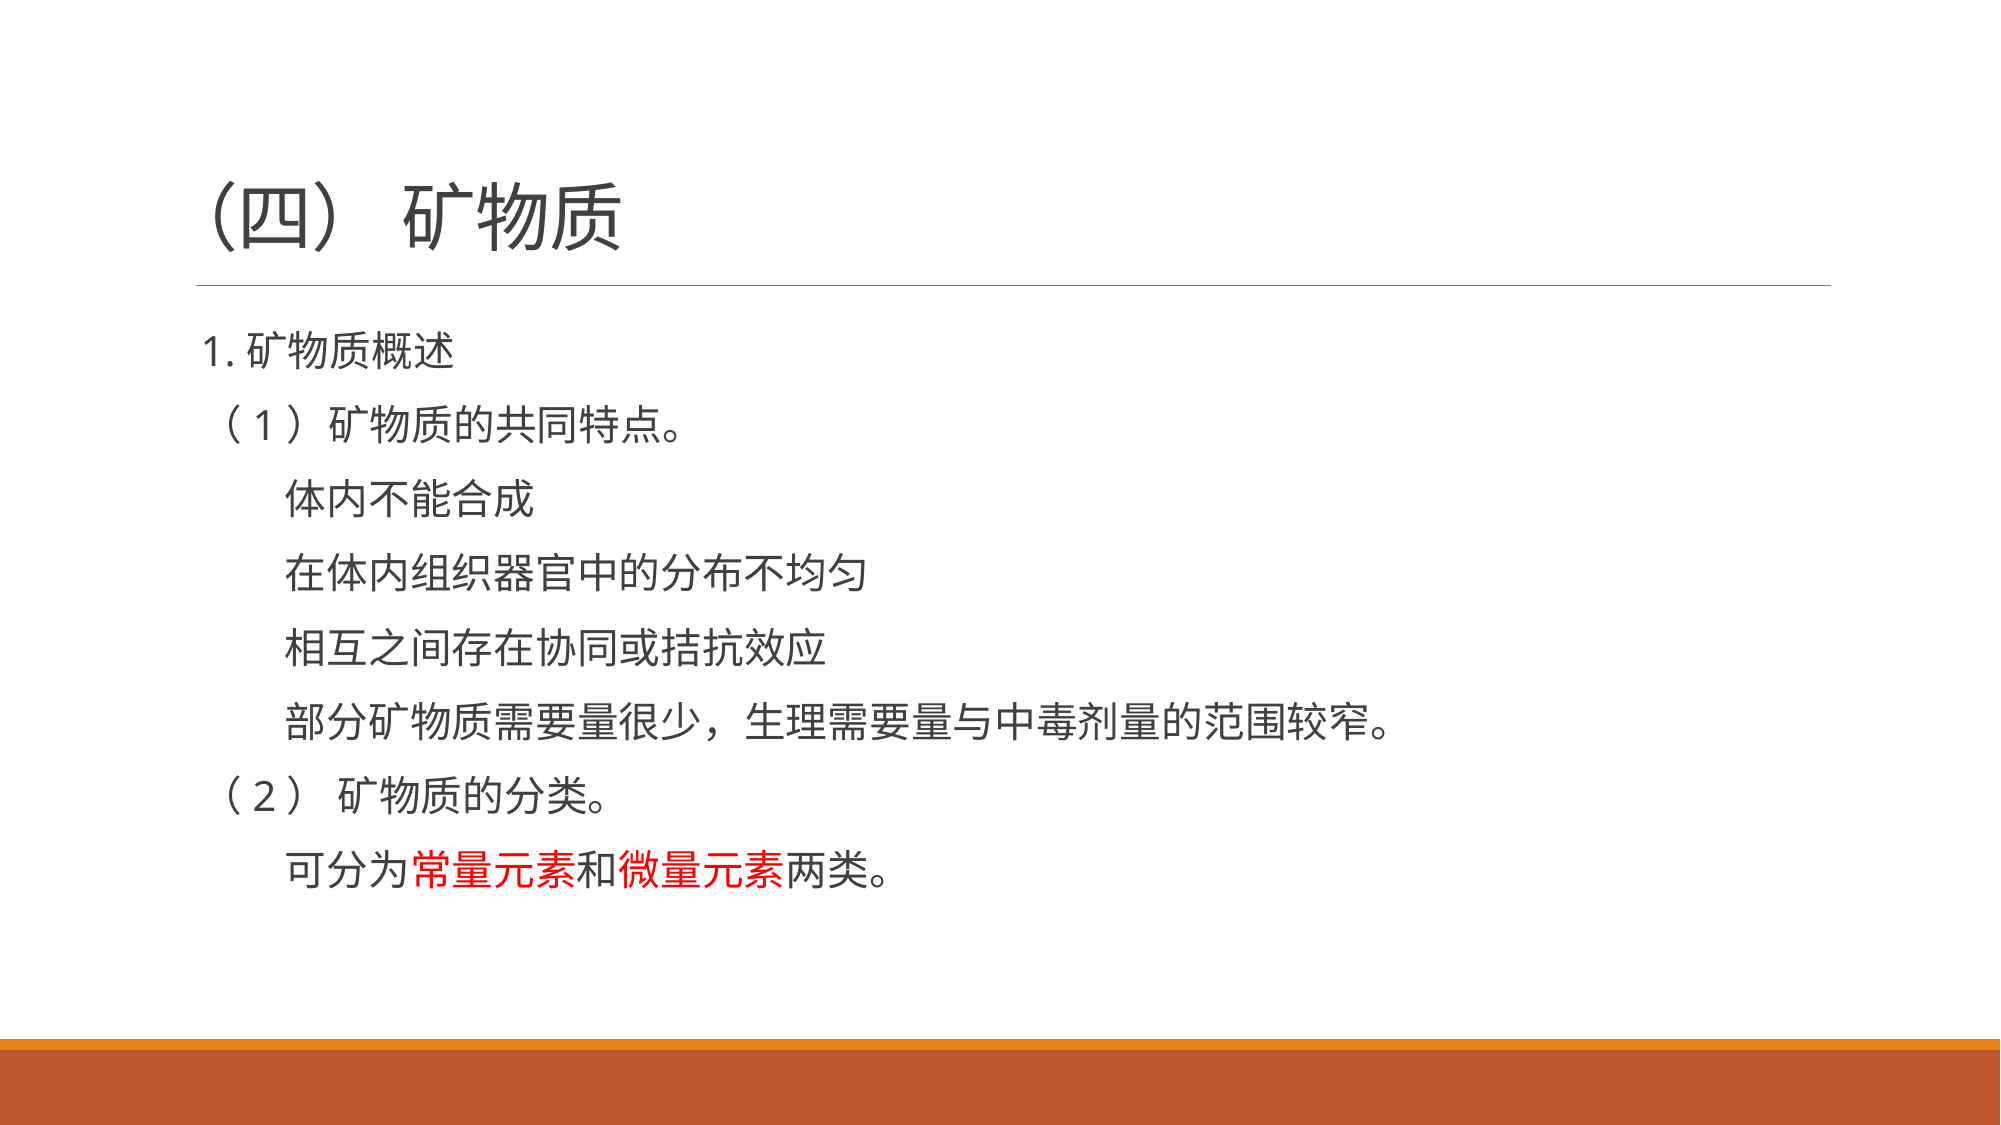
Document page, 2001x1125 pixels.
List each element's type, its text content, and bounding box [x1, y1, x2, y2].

list 1.矿物质概述 （1）矿物质的共同特点。 体内不能合成 在体内组织器官中的分布不均匀 相互之间存在协同或拮抗效应 部分矿物质需要量很少，生理需要量与中毒剂量的范围较窄。 （2） 矿物质的分类。 可分为常量元素和微量元素两类。 [200, 223, 1791, 991]
title （四） 矿物质 [148, 144, 1559, 269]
